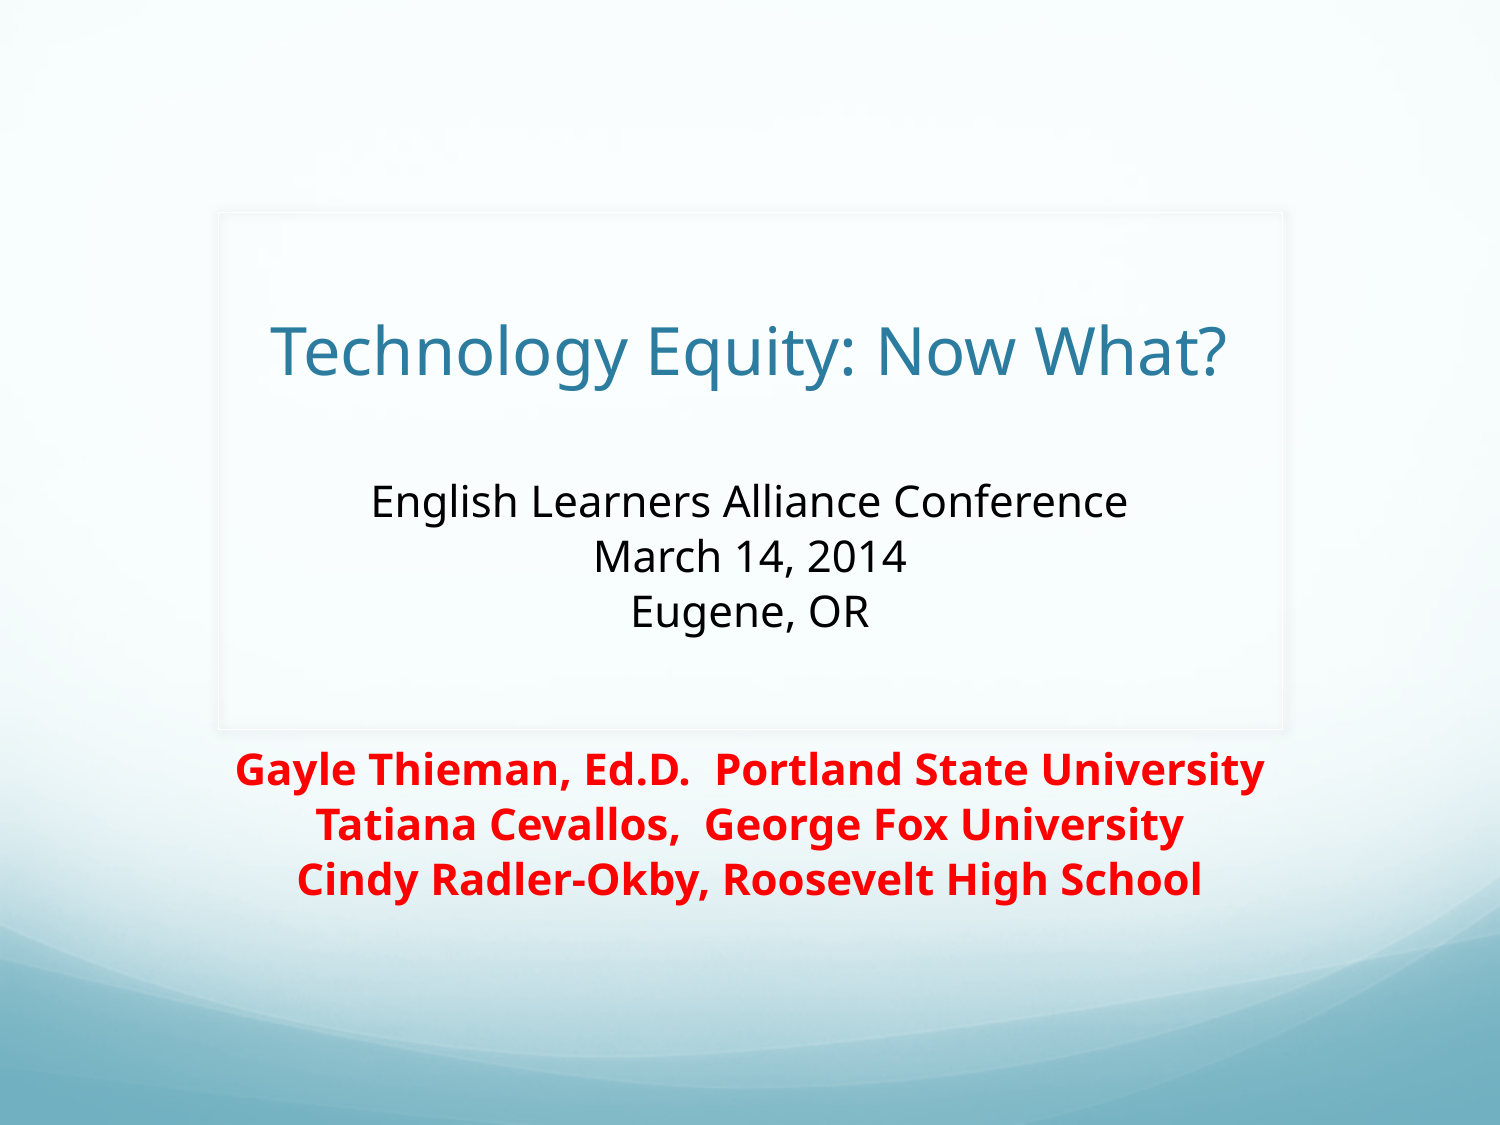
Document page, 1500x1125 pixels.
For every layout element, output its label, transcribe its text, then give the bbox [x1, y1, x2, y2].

title Technology Equity: Now What? [217, 235, 1283, 397]
subtitle English Learners Alliance Conference March 14, 2014 Eugene, OR Gayle Thieman, Ed.D. Portland State University Tatiana Cevallos, George Fox University Cindy Radler-Okby, Roosevelt High School [217, 466, 1283, 920]
